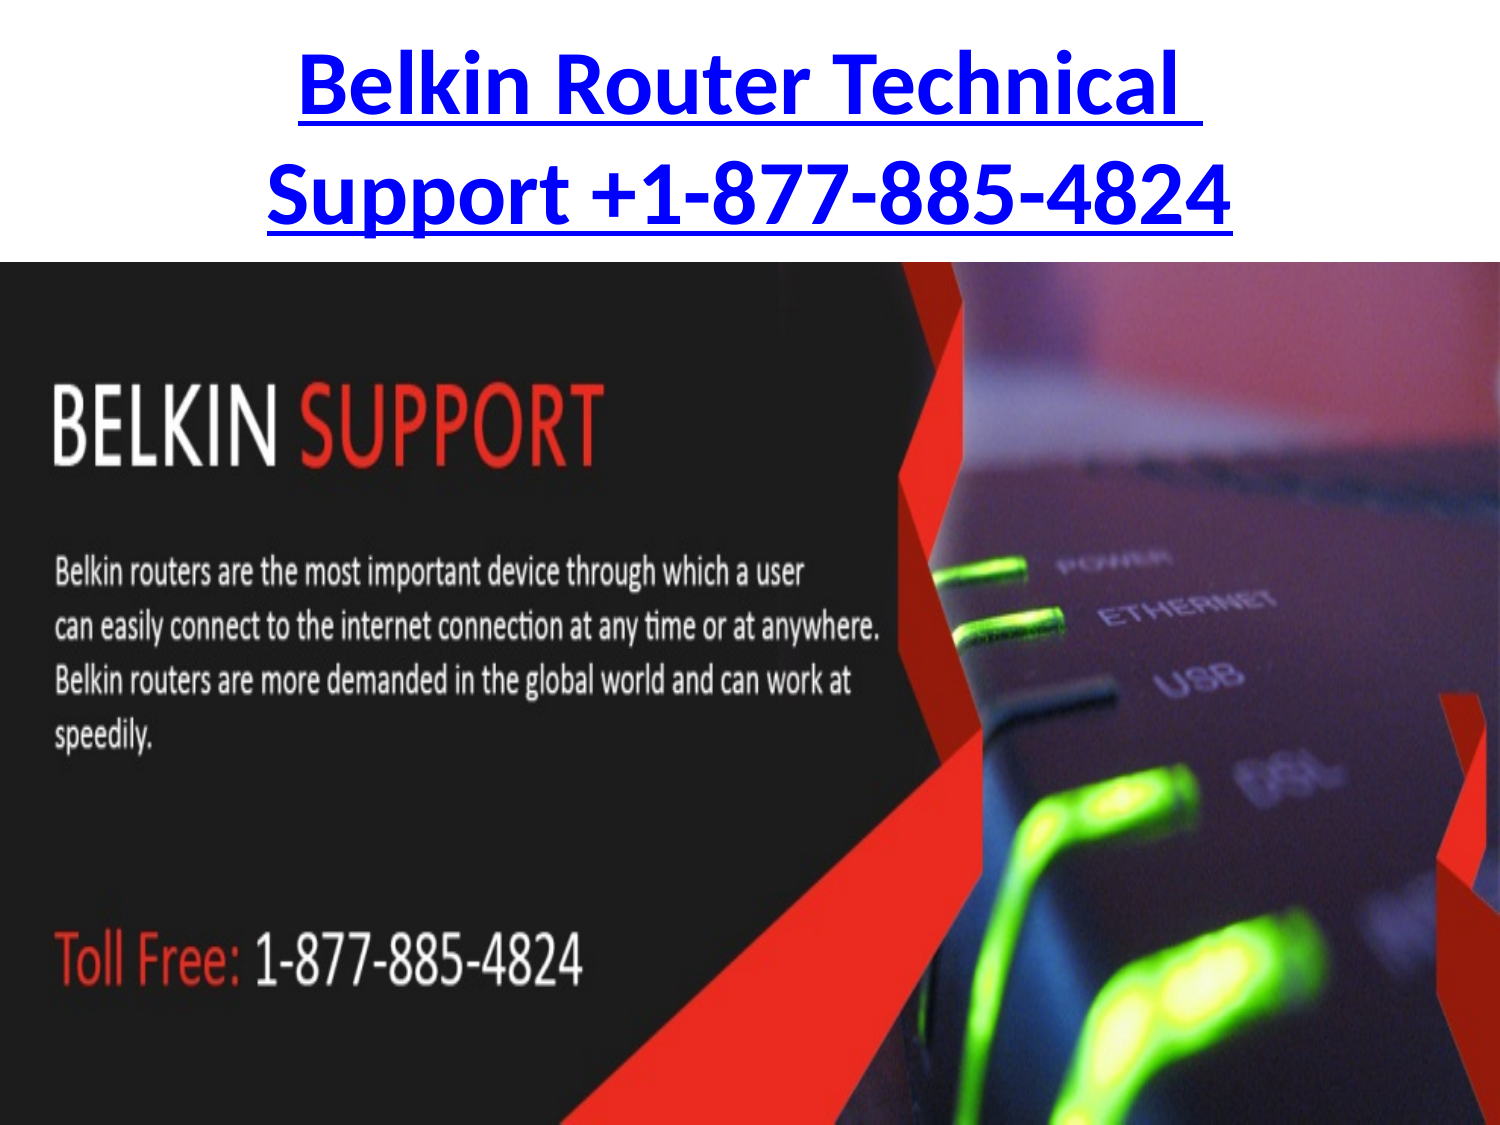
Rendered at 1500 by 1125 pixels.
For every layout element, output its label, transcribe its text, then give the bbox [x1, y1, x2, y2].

title Belkin Router Technical Support +1-877-885-4824 [112, 12, 1388, 254]
picture [0, 262, 1500, 1125]
